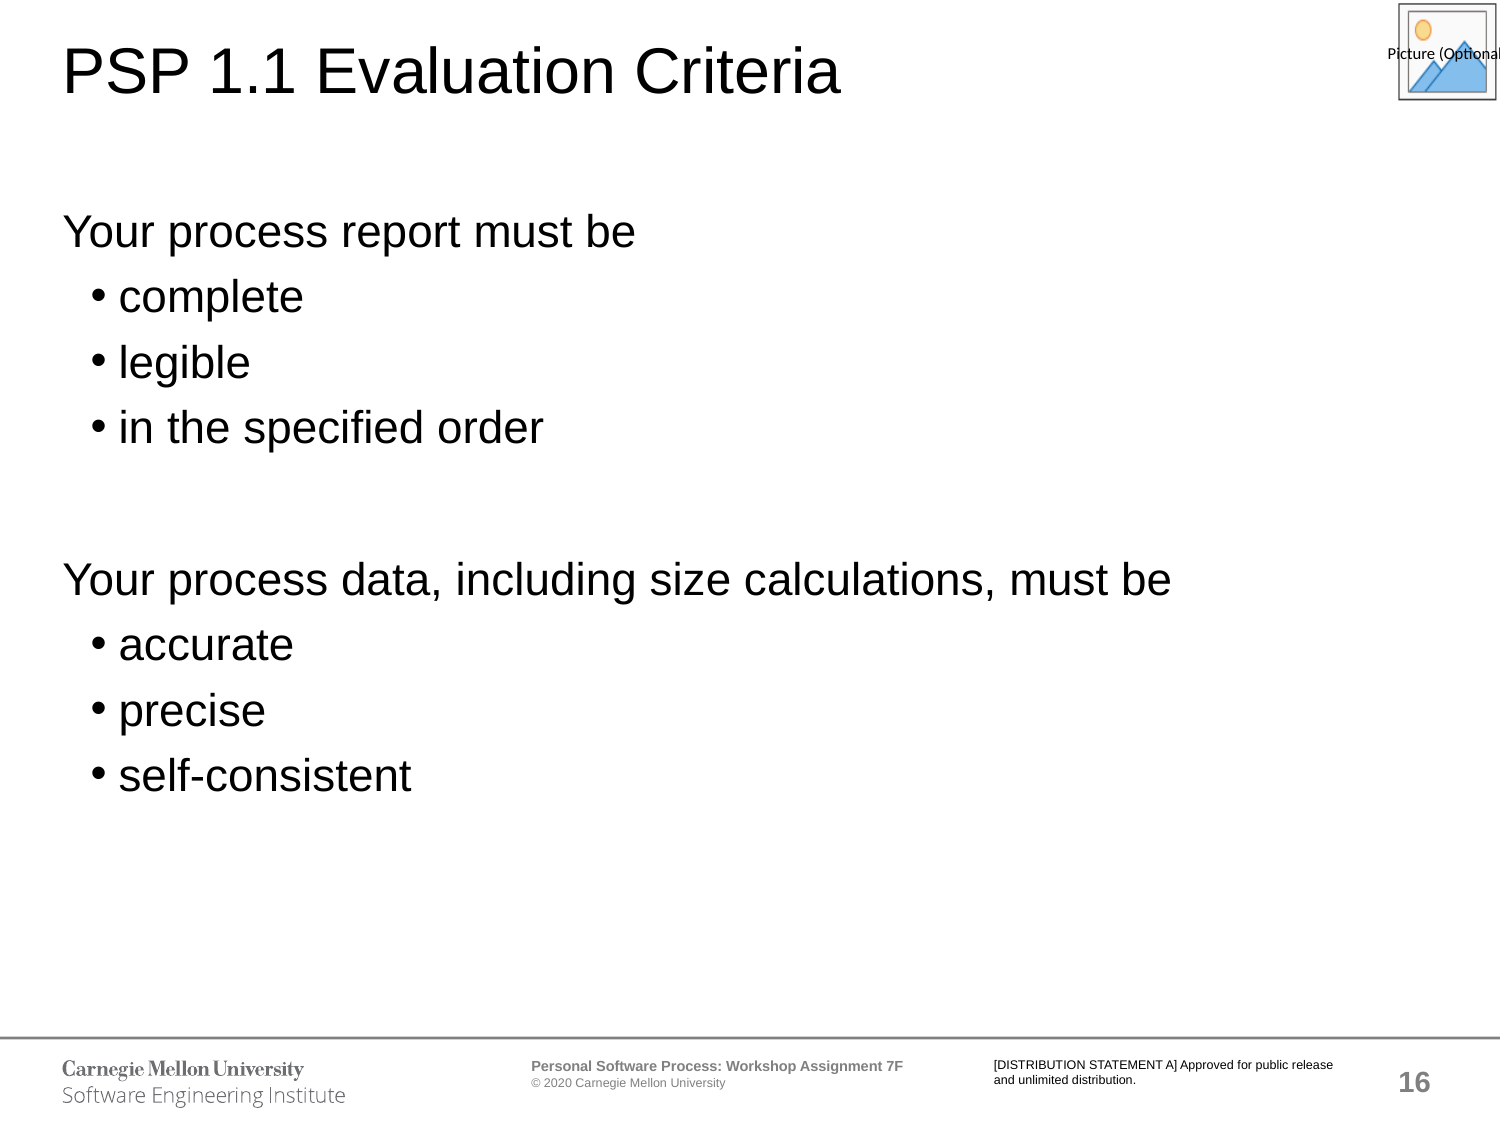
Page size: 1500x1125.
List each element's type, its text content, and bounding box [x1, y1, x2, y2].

title PSP 1.1 Evaluation Criteria [62, 37, 1338, 182]
picture [1394, 0, 1500, 105]
list Your process report must be complete legible in the specified order Your process data, including size calculations, must be accurate precise self-consistent [62, 201, 1431, 1000]
